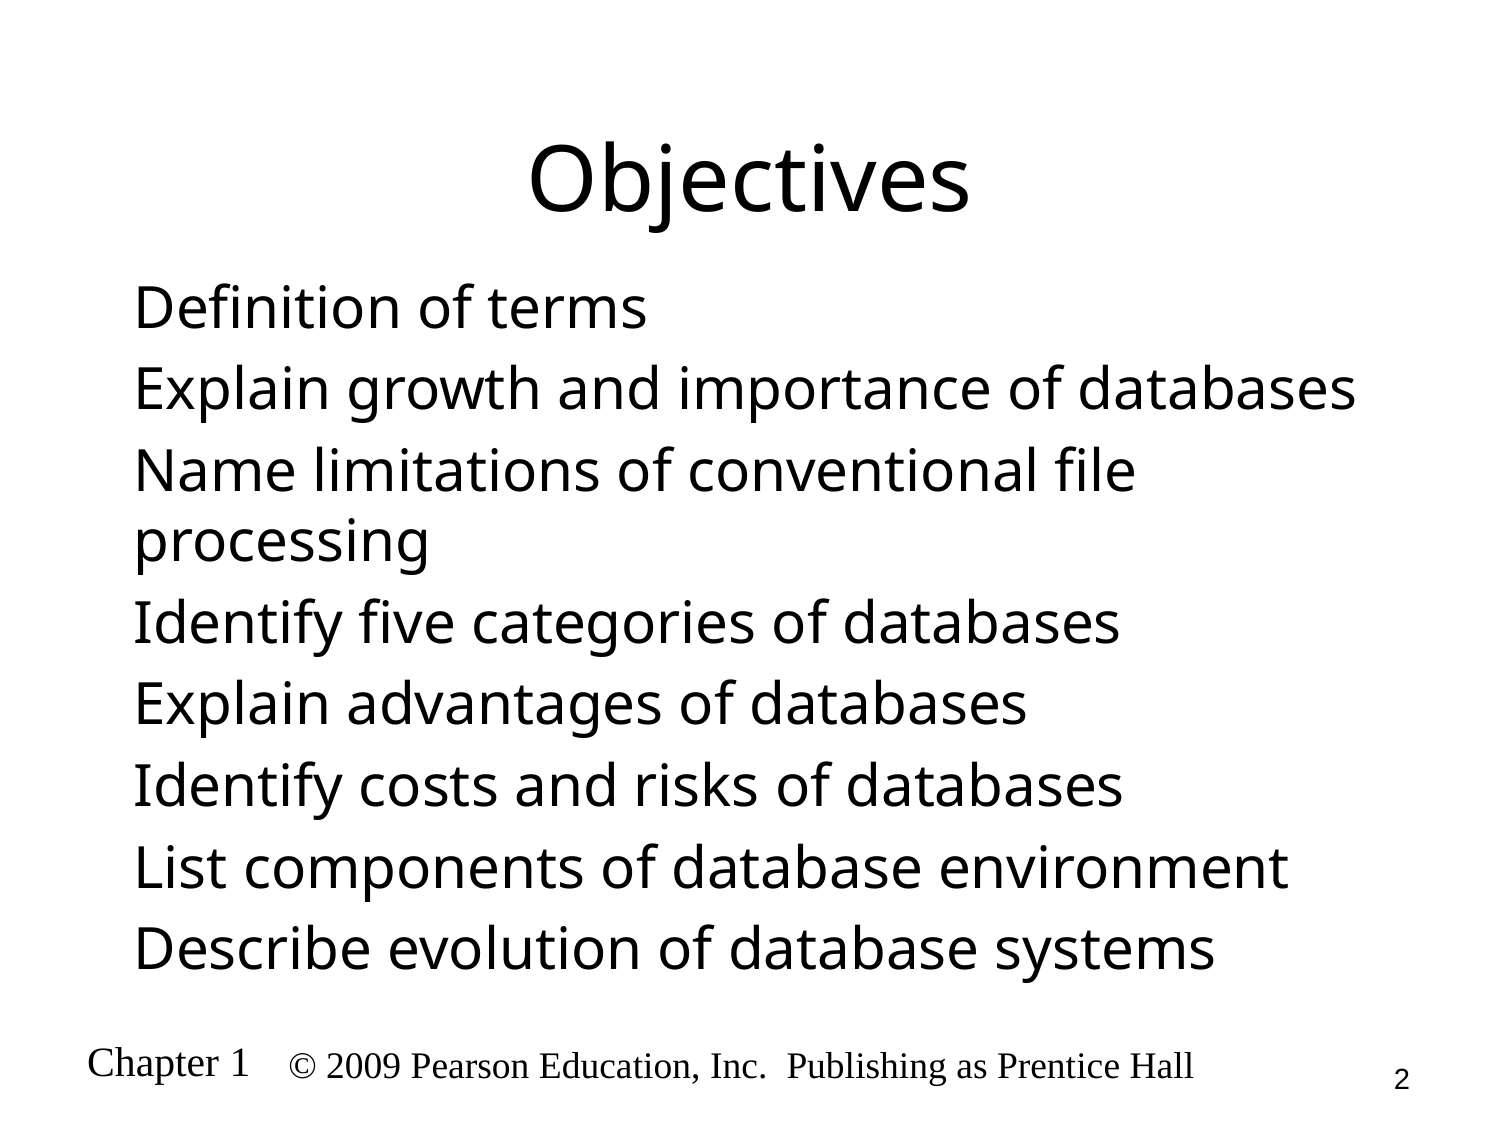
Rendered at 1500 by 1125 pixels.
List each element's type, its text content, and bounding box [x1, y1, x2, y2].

title Objectives [74, 62, 1426, 288]
list Definition of terms Explain growth and importance of databases Name limitations of conventional file processing Identify five categories of databases Explain advantages of databases Identify costs and risks of databases List components of database environment Describe evolution of database systems [62, 262, 1413, 938]
slide_number 2 [1074, 1024, 1426, 1103]
